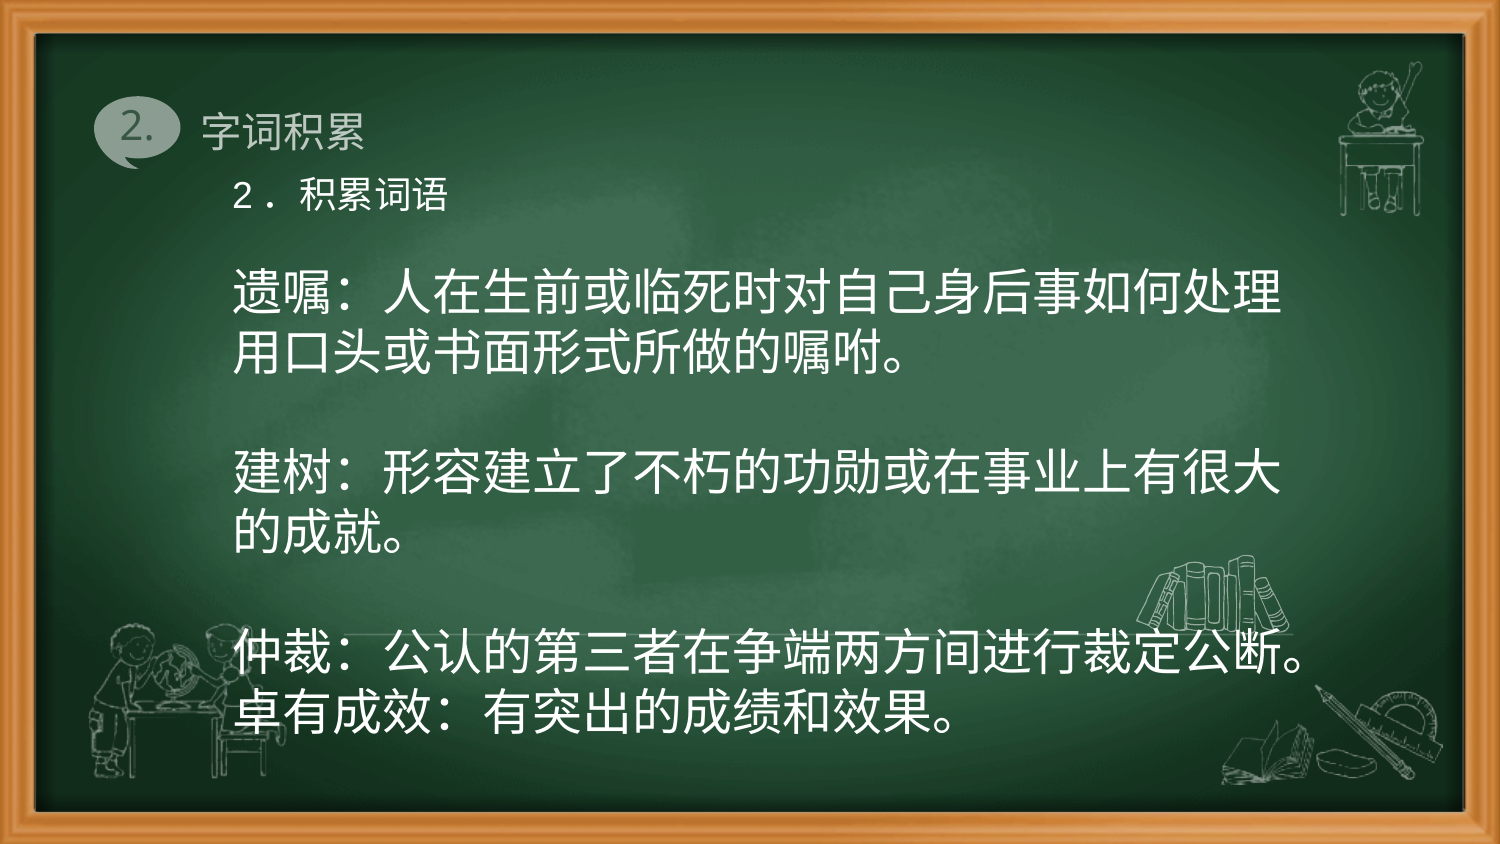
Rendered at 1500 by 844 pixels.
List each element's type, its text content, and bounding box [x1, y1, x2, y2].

title 字词积累 [185, 97, 1022, 164]
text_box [1135, 553, 1290, 635]
picture [0, 0, 1500, 844]
text_box 2．积累词语 遗嘱：人在生前或临死时对自己身后事如何处理用口头或书面形式所做的嘱咐。 建树：形容建立了不朽的功勋或在事业上有很大的成就。 仲裁：公认的第三者在争端两方间进行裁定公断。 卓有成效：有突出的成绩和效果。 [217, 163, 1319, 748]
